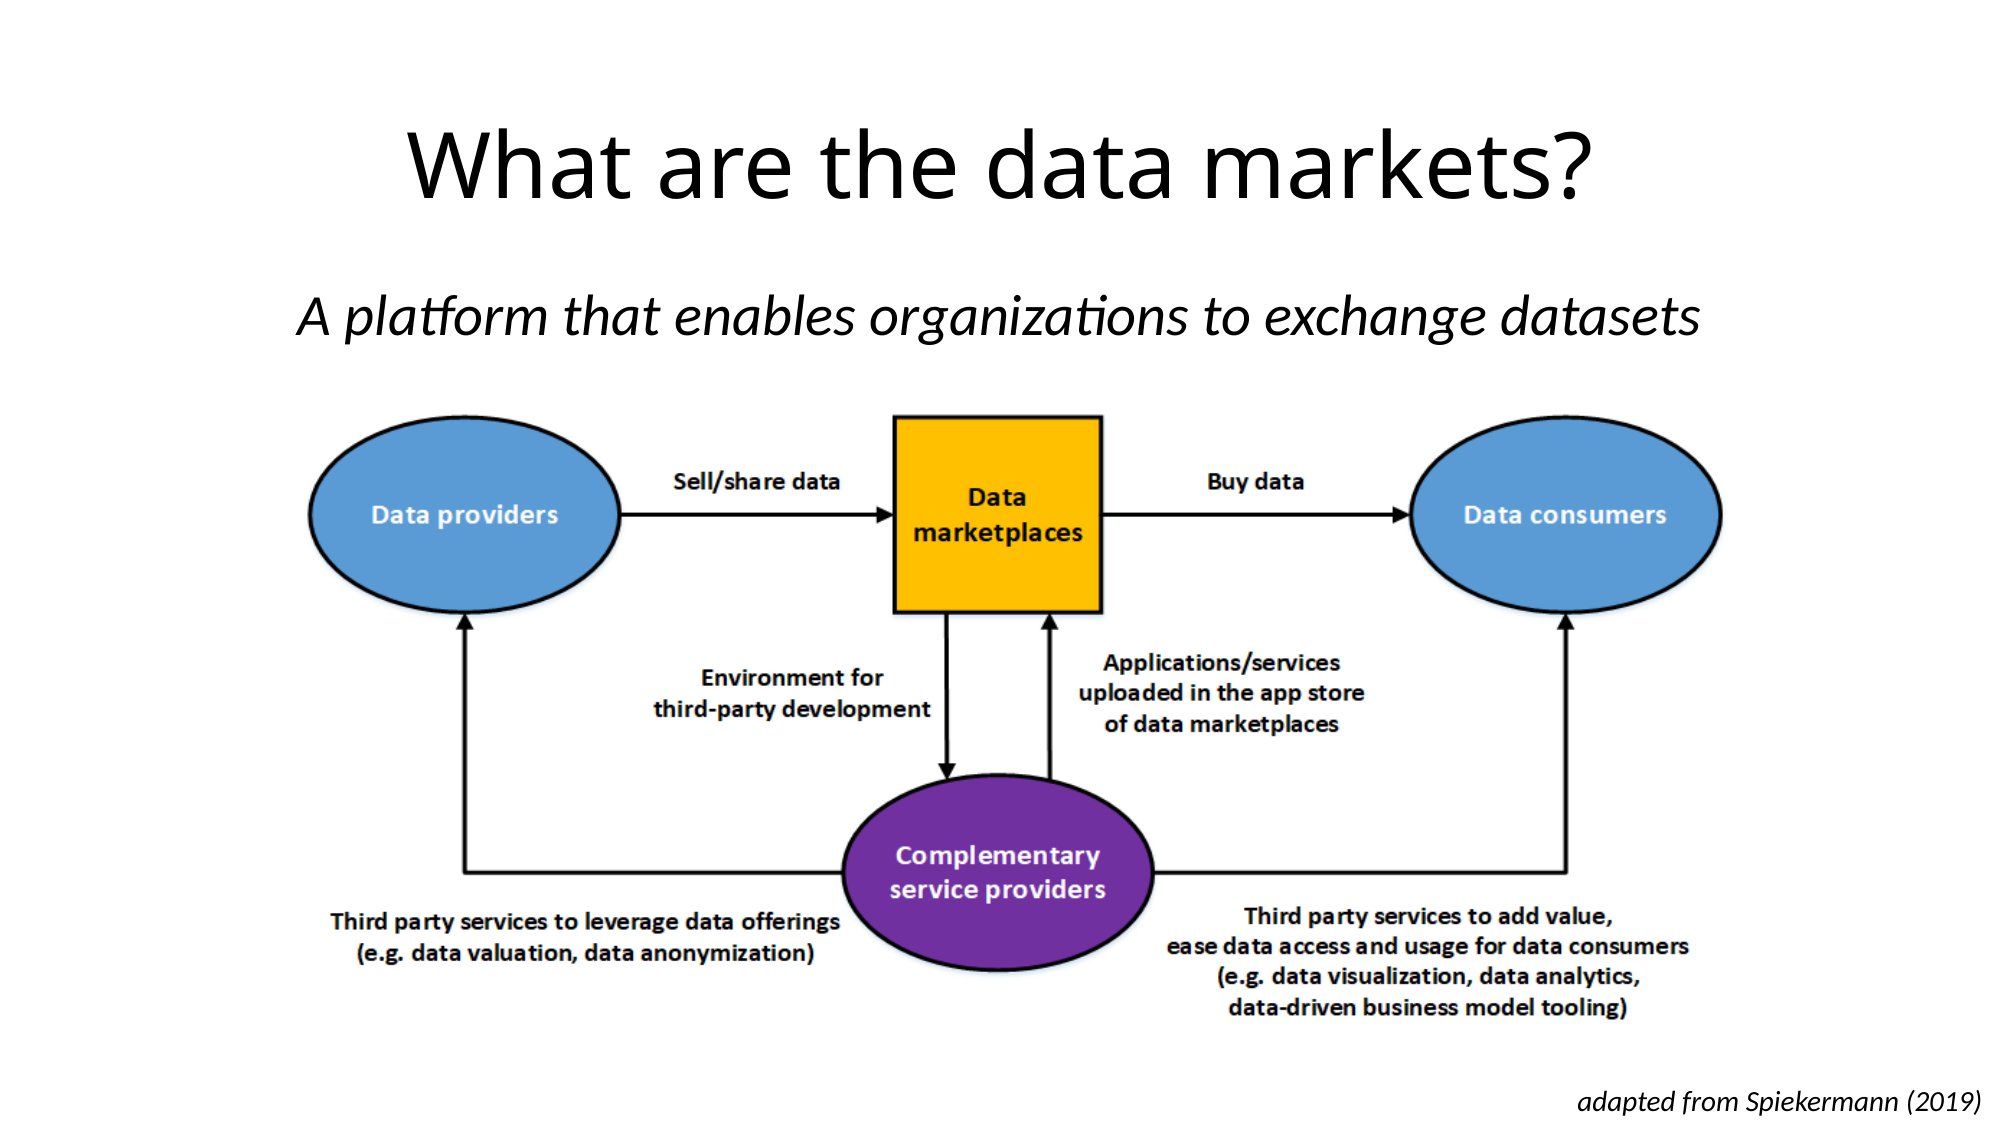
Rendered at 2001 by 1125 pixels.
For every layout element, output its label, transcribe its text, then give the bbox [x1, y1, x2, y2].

title What are the data markets? [137, 59, 1863, 277]
picture [299, 412, 1733, 1036]
list A platform that enables organizations to exchange datasets [137, 277, 1863, 992]
text_box adapted from Spiekermann (2019) [1562, 1074, 1998, 1125]
